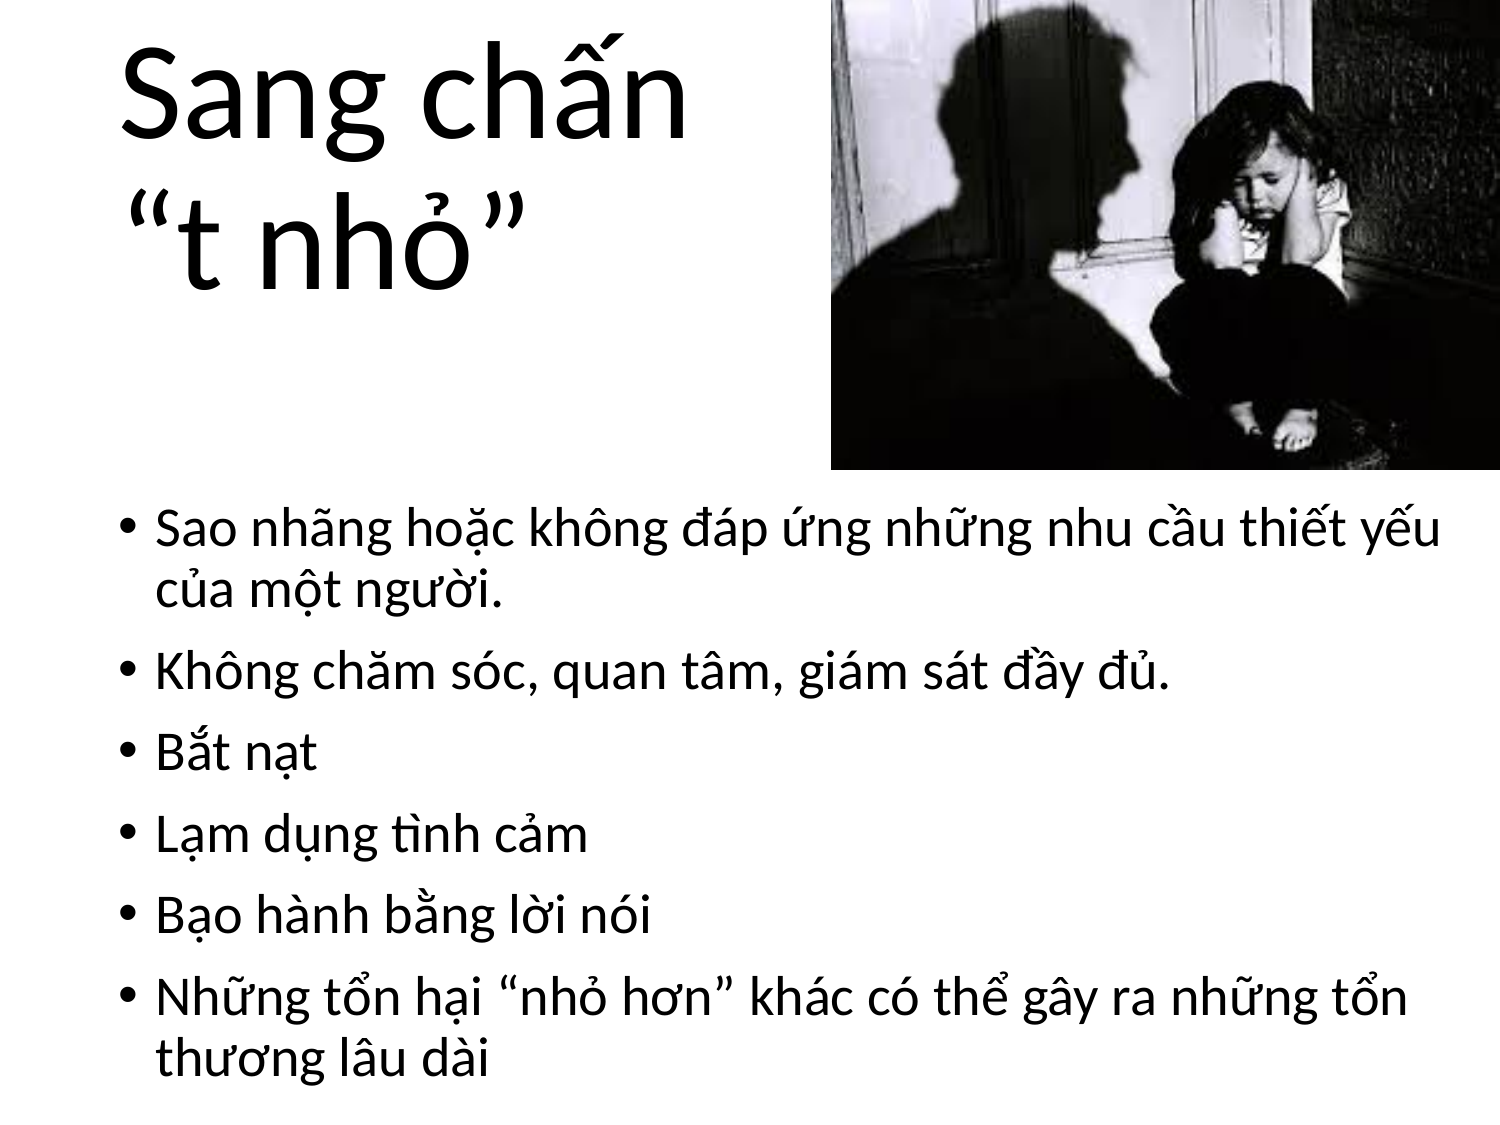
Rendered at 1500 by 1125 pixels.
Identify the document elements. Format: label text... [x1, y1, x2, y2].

title Sang chấn “t nhỏ” [103, 59, 763, 278]
list Sao nhãng hoặc không đáp ứng những nhu cầu thiết yếu của một người. Không chăm sóc, quan tâm, giám sát đầy đủ. Bắt nạt Lạm dụng tình cảm Bạo hành bằng lời nói Những tổn hại “nhỏ hơn” khác có thể gây ra những tổn thương lâu dài [103, 490, 1463, 1038]
picture [831, 0, 1500, 470]
